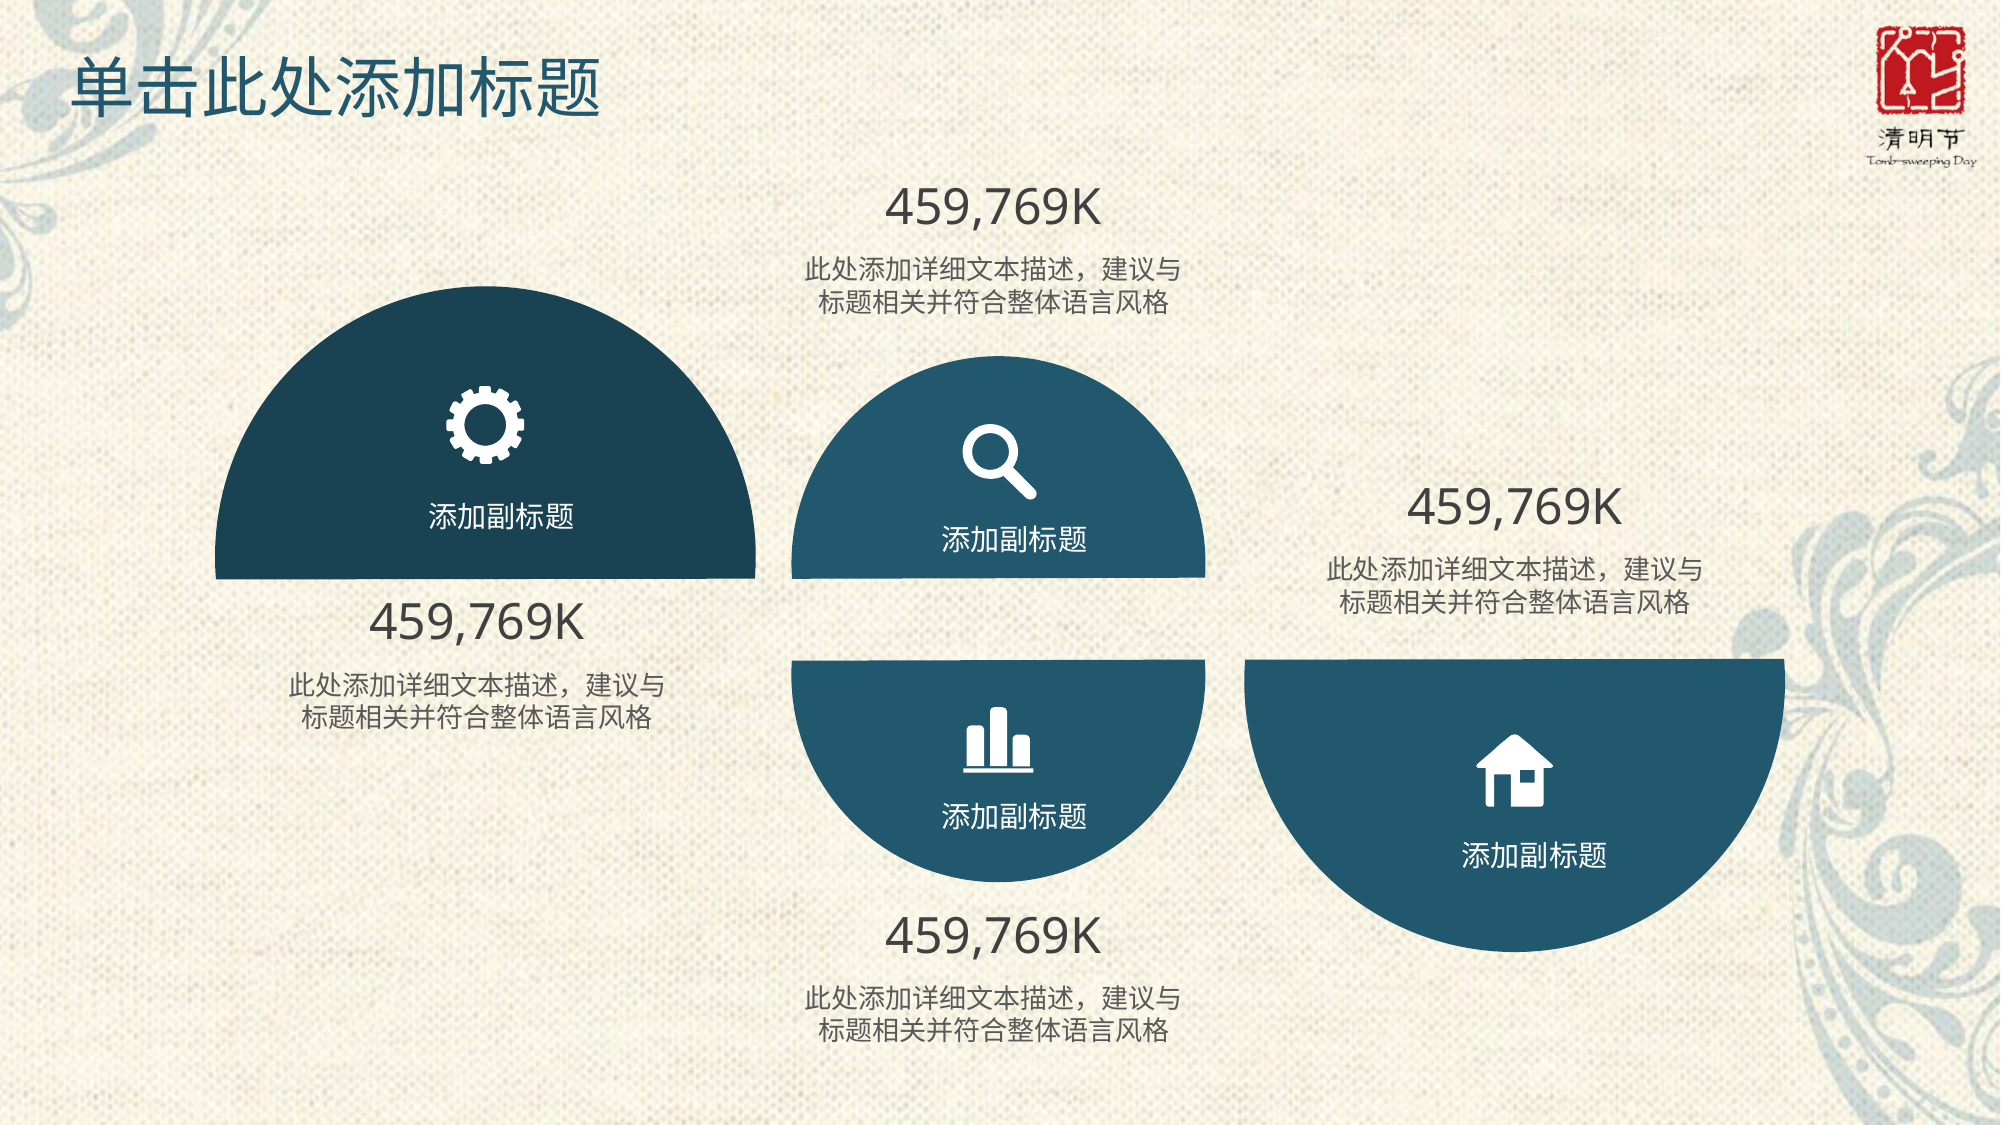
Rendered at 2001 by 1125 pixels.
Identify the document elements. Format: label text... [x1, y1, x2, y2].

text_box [214, 286, 756, 828]
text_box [963, 707, 1034, 773]
picture [0, 0, 2001, 1125]
title 单击此处添加标题 [53, 31, 1779, 151]
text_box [802, 174, 1185, 319]
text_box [791, 356, 1206, 467]
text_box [791, 467, 1206, 883]
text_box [802, 902, 1185, 1047]
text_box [1244, 411, 1785, 953]
